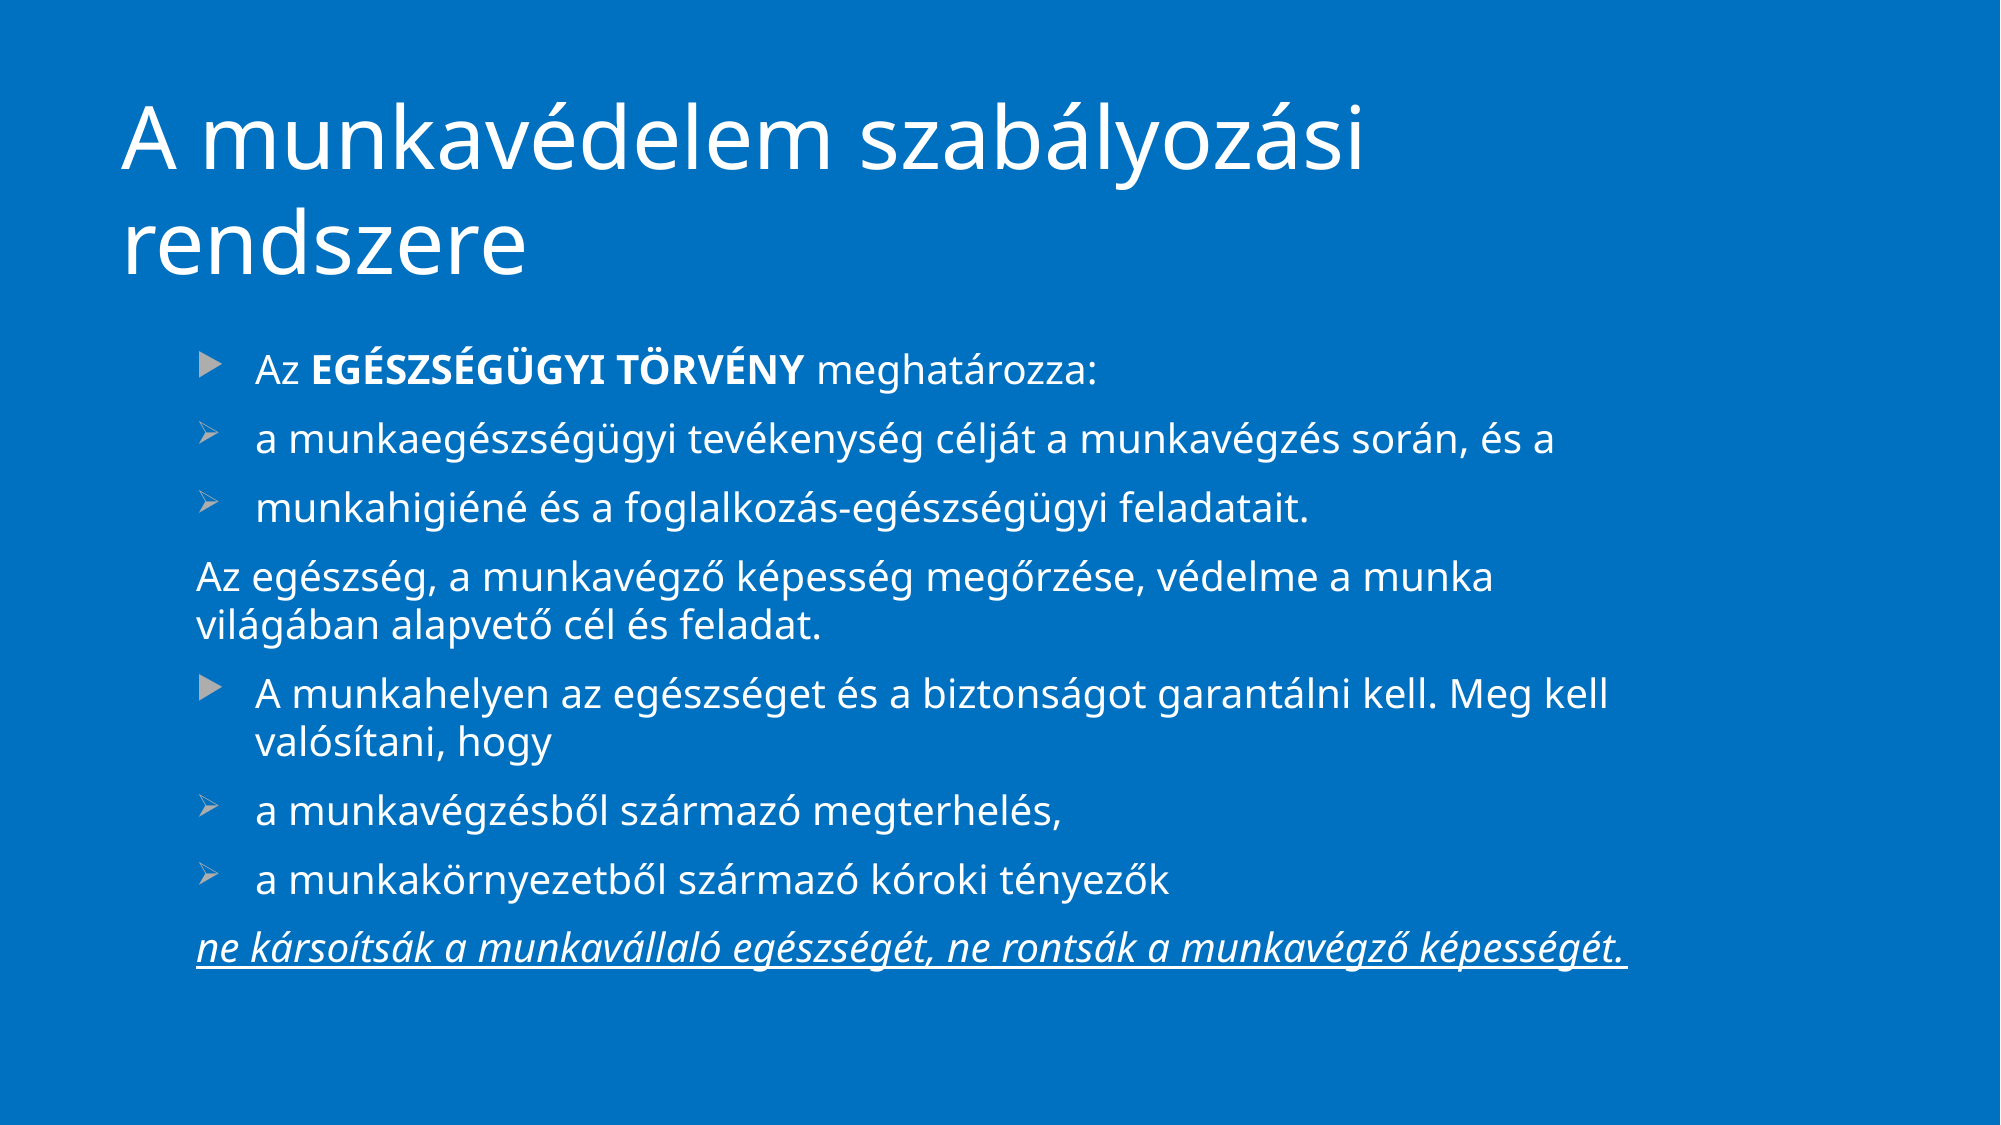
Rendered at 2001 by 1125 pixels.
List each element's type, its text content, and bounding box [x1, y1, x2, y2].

title A munkavédelem szabályozási rendszere [106, 74, 1649, 304]
list Az EGÉSZSÉGÜGYI TÖRVÉNY meghatározza: a munkaegészségügyi tevékenység célját a munkavégzés során, és a munkahigiéné és a foglalkozás-egészségügyi feladatait. Az egészség, a munkavégző képesség megőrzése, védelme a munka világában alapvető cél és feladat. A munkahelyen az egészséget és a biztonságot garantálni kell. Meg kell valósítani, hogy a munkavégzésből származó megterhelés, a munkakörnyezetből származó kóroki tényezők ne kársoítsák a munkavállaló egészségét, ne rontsák a munkavégző képességét. [181, 336, 1649, 1025]
